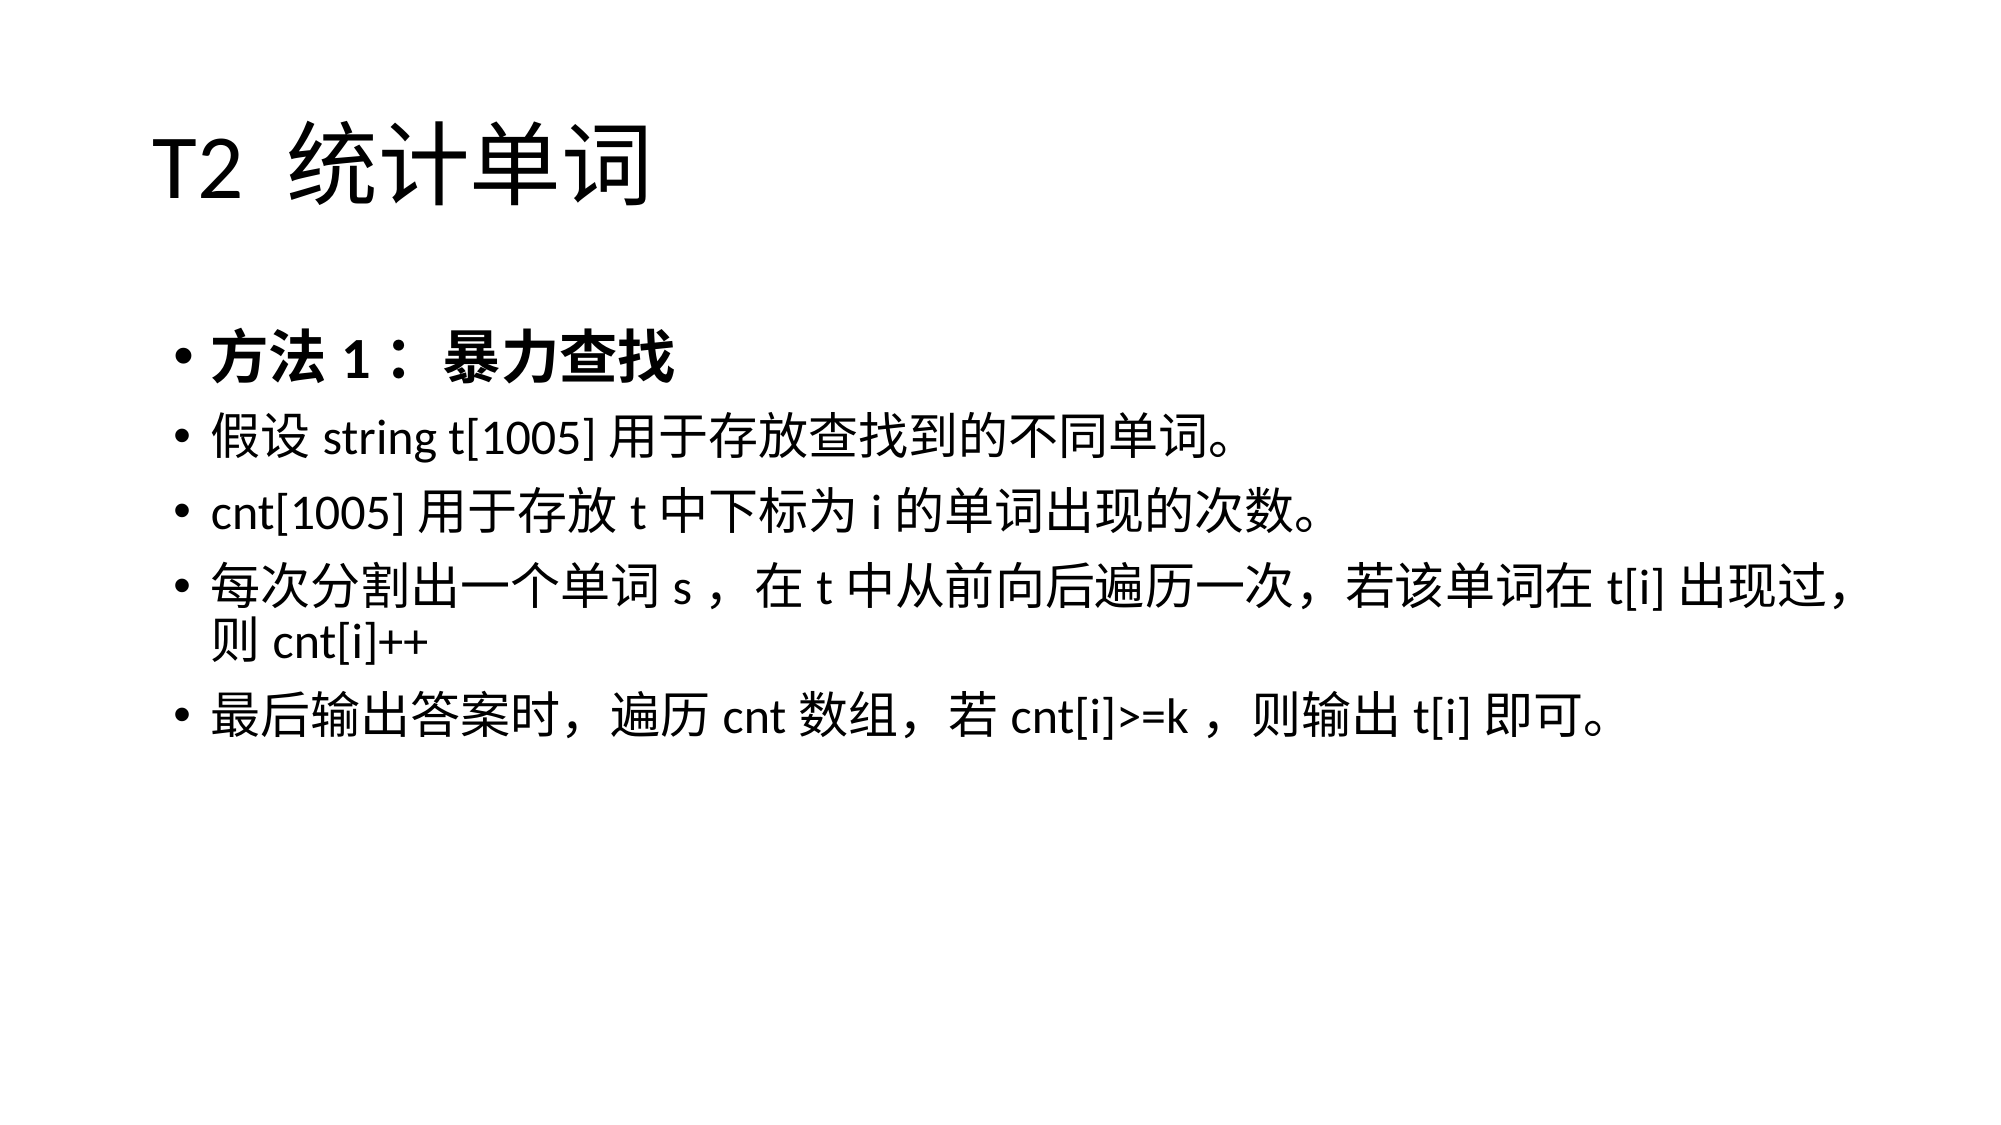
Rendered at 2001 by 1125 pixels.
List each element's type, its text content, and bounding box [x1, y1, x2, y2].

text_box 方法1：暴力查找 假设string t[1005]用于存放查找到的不同单词。 cnt[1005]用于存放t中下标为i的单词出现的次数。 每次分割出一个单词s，在t中从前向后遍历一次，若该单词在t[i]出现过，则cnt[i]++ 最后输出答案时，遍历cnt数组，若cnt[i]>=k，则输出t[i]即可。 [158, 320, 1884, 1035]
title T2 统计单词 [137, 59, 1863, 278]
